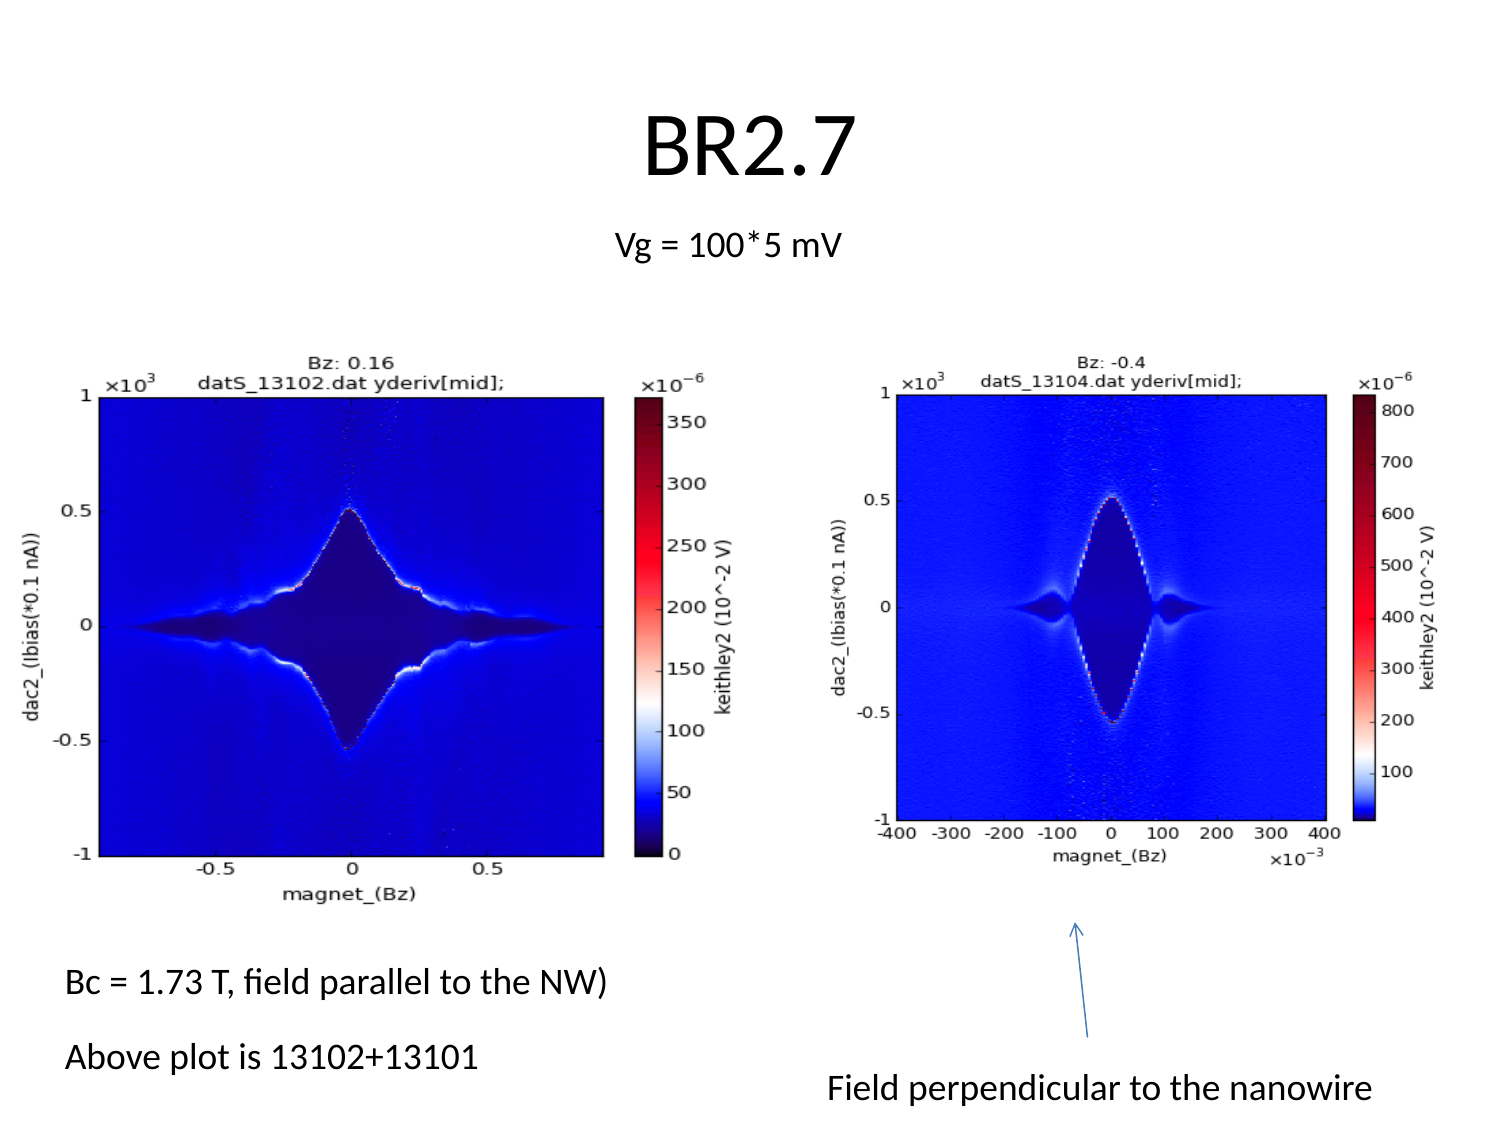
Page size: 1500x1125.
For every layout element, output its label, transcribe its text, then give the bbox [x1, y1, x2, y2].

text_box Vg = 100*5 mV [599, 212, 1063, 273]
text_box Field perpendicular to the nanowire [812, 1055, 1475, 1115]
picture [812, 338, 1459, 888]
text_box Bc = 1.73 T, field parallel to the NW) [49, 949, 738, 1010]
title BR2.7 [75, 45, 1425, 233]
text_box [1074, 921, 1088, 1038]
text_box Above plot is 13102+13101 [49, 1024, 638, 1085]
picture [0, 337, 760, 923]
